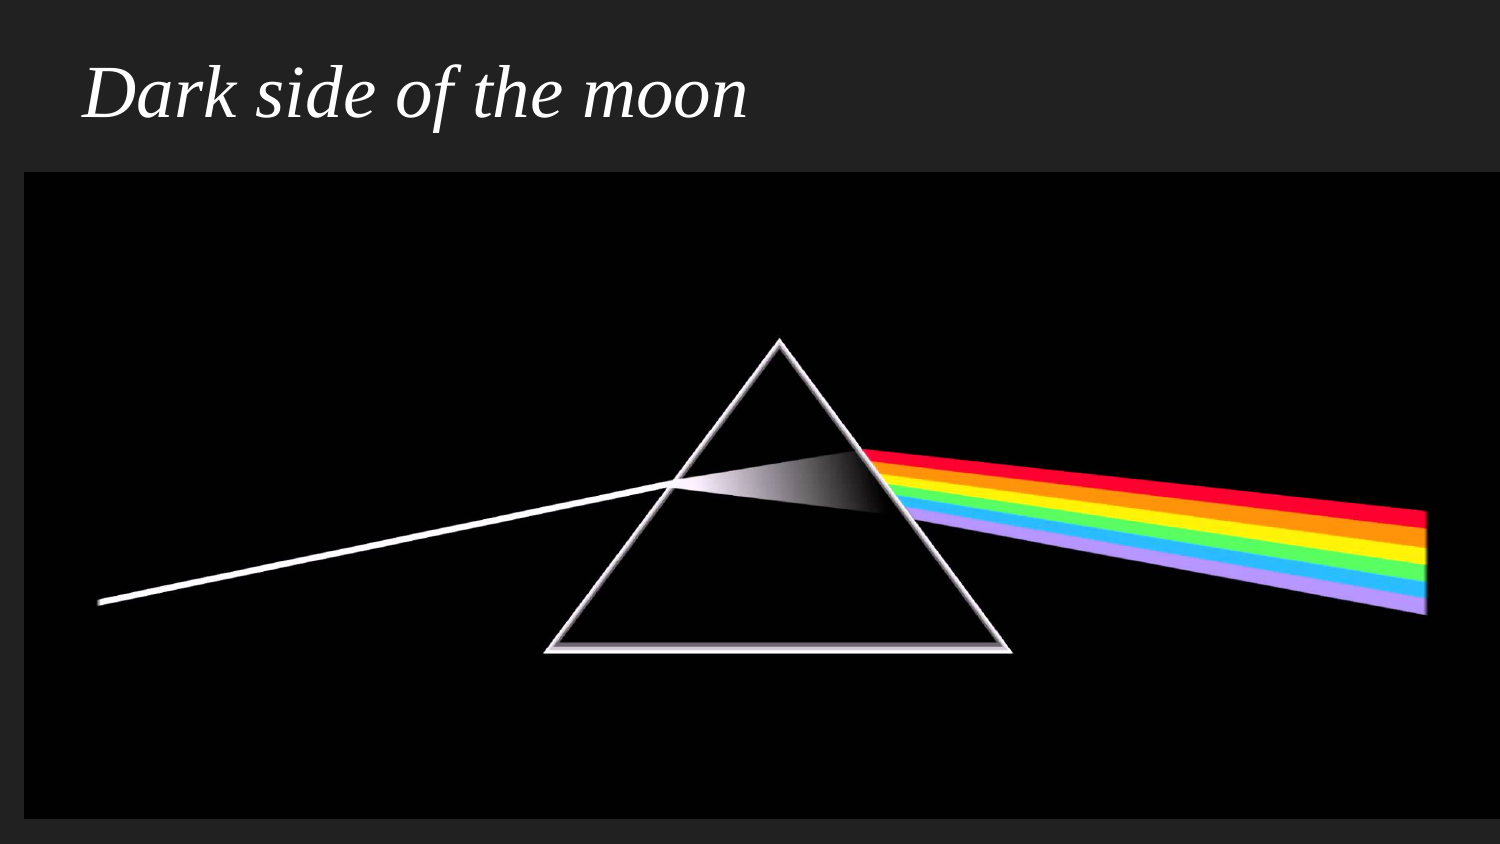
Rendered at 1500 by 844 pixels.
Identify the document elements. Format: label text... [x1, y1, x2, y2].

picture [24, 172, 1500, 819]
text_box Dark side of the moon [67, 27, 1309, 171]
